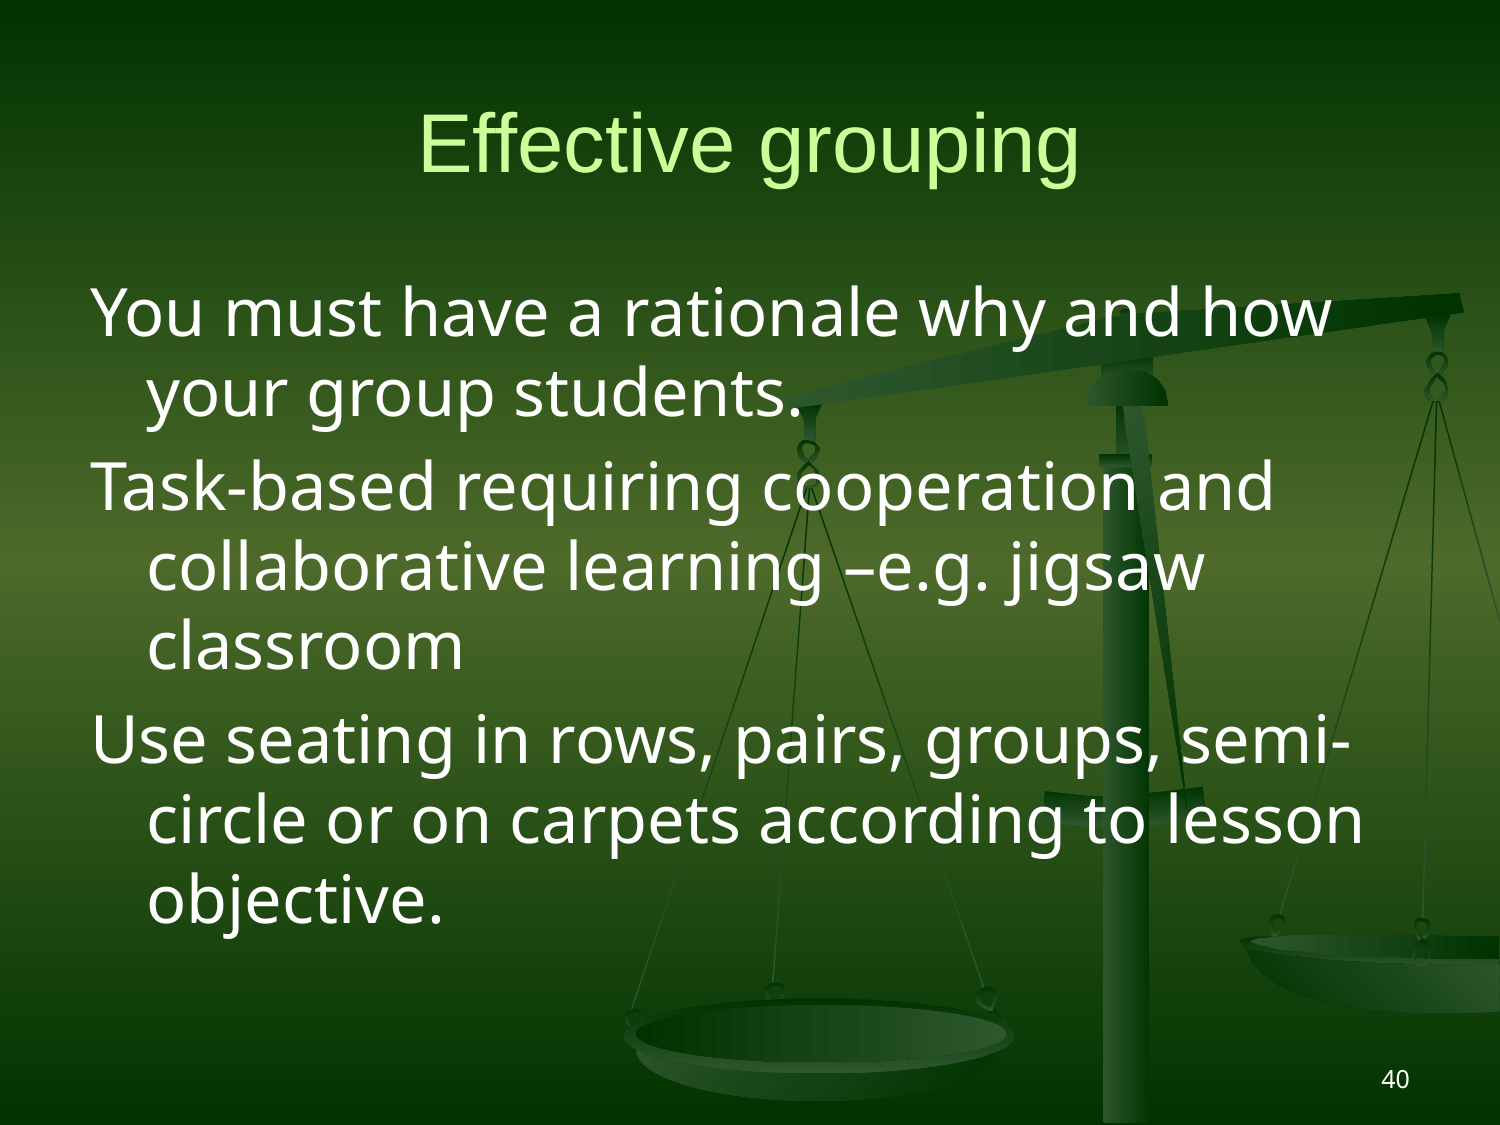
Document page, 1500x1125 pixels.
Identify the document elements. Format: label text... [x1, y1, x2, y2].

slide_number 40 [1074, 1029, 1426, 1106]
title Effective grouping [74, 45, 1426, 234]
list You must have a rationale why and how your group students. Task-based requiring cooperation and collaborative learning –e.g. jigsaw classroom Use seating in rows, pairs, groups, semi-circle or on carpets according to lesson objective. [74, 262, 1426, 1006]
